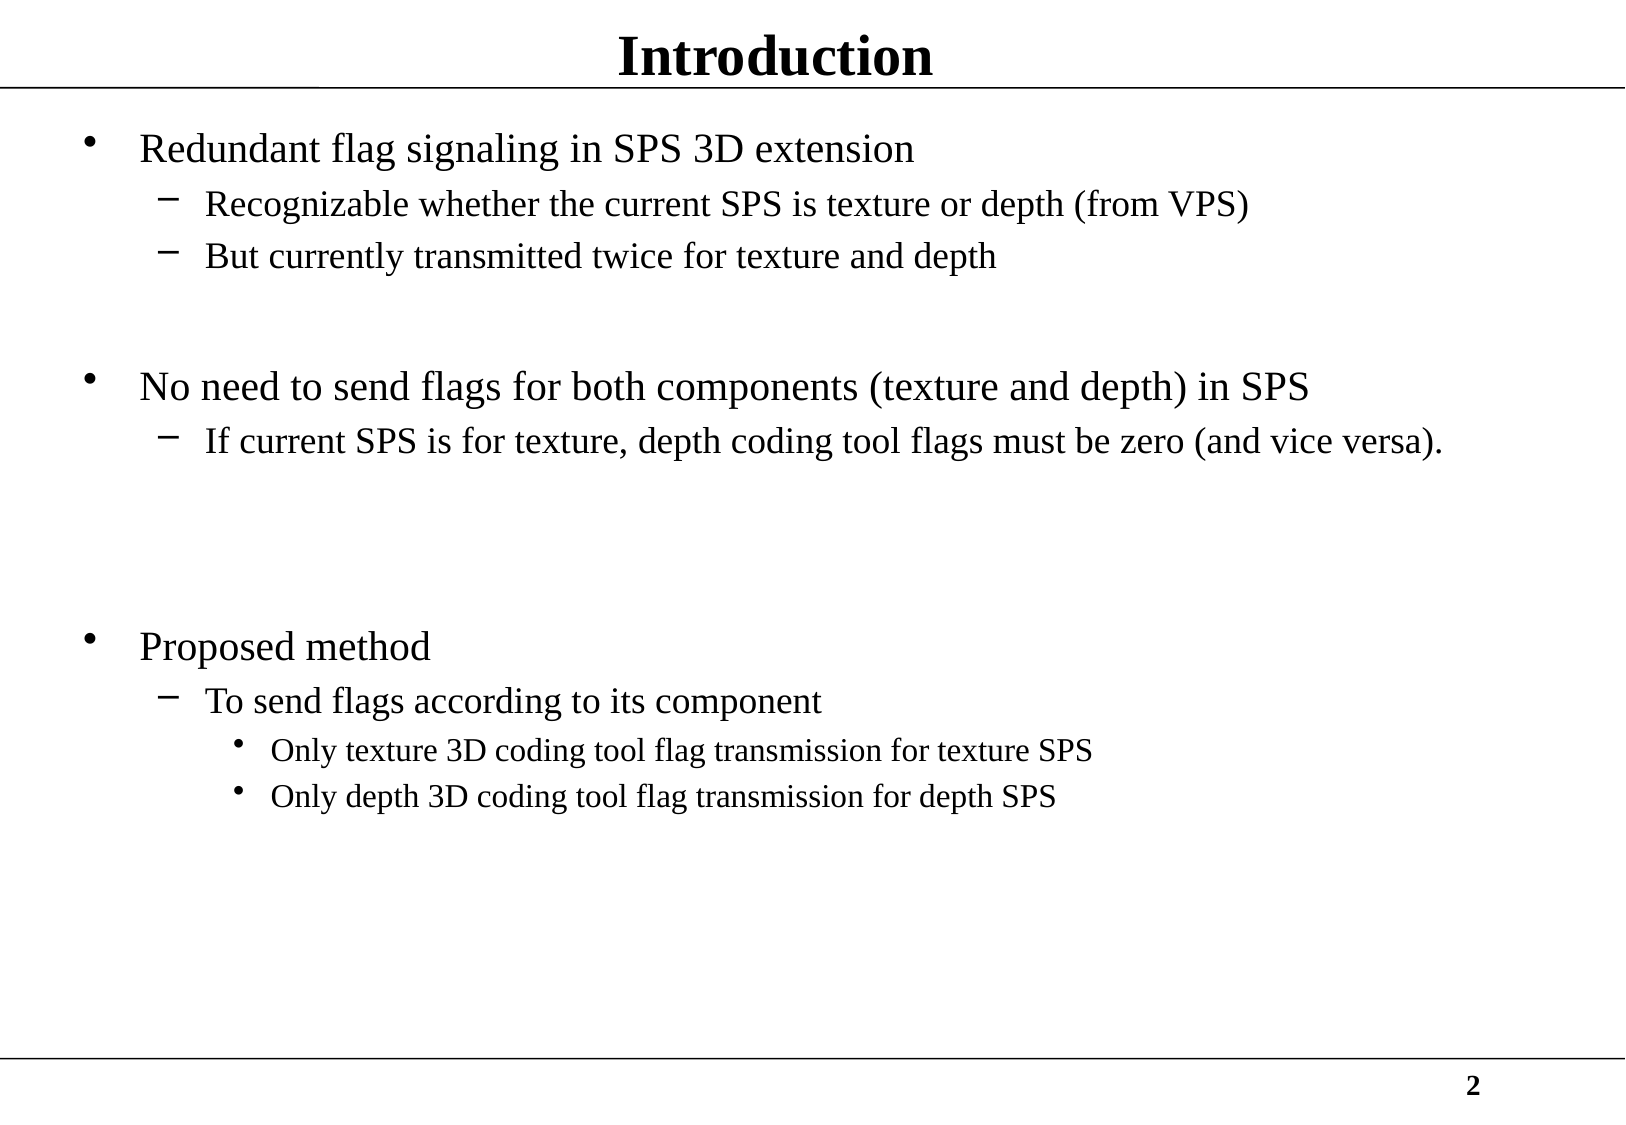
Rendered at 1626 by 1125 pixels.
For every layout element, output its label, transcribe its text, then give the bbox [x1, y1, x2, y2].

list Redundant flag signaling in SPS 3D extension Recognizable whether the current SPS is texture or depth (from VPS) But currently transmitted twice for texture and depth No need to send flags for both components (texture and depth) in SPS If current SPS is for texture, depth coding tool flags must be zero (and vice versa). Proposed method To send flags according to its component Only texture 3D coding tool flag transmission for texture SPS Only depth 3D coding tool flag transmission for depth SPS [68, 113, 1544, 1005]
slide_number 2 [1403, 1058, 1544, 1106]
title Introduction [68, 9, 1484, 94]
